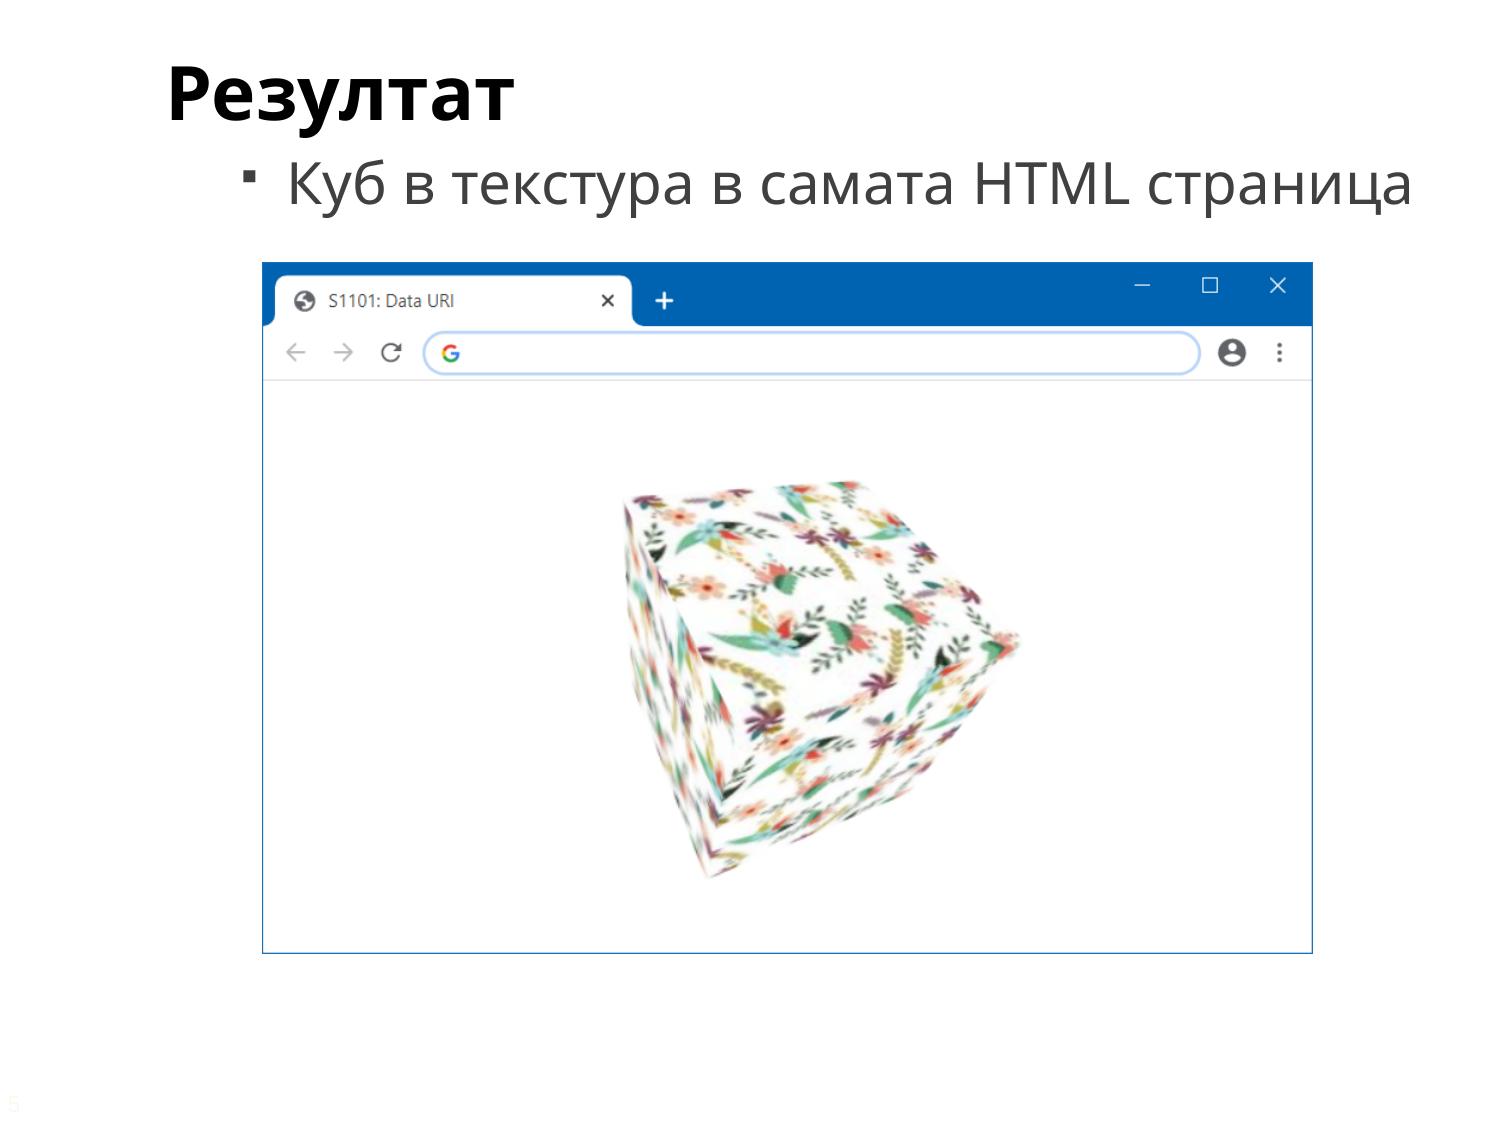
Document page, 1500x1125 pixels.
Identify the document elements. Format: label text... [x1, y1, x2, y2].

list Резултат Куб в текстура в самата HTML страница [150, 37, 1488, 1113]
picture [262, 262, 1313, 954]
